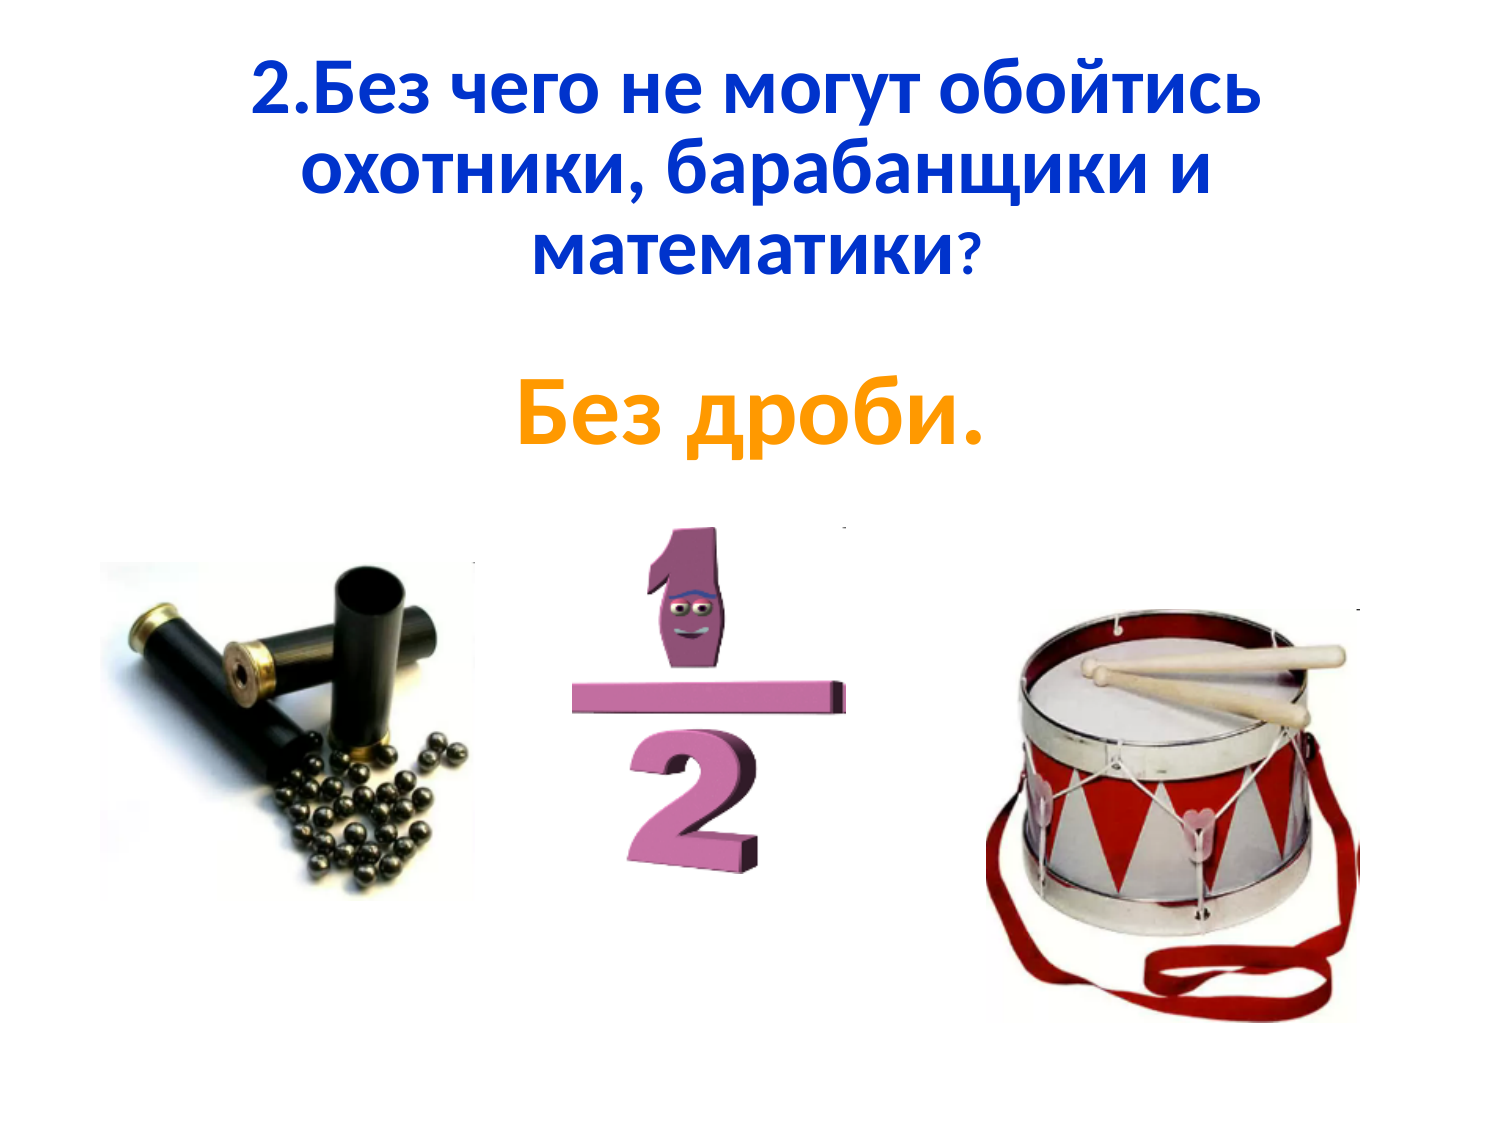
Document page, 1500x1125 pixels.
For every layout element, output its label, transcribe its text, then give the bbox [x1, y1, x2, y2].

picture [100, 562, 475, 902]
title 2.Без чего не могут обойтись охотники, барабанщики и математики? [88, 45, 1425, 303]
picture [985, 609, 1360, 1024]
picture [572, 526, 846, 874]
list Без дроби. [76, 361, 1427, 1066]
